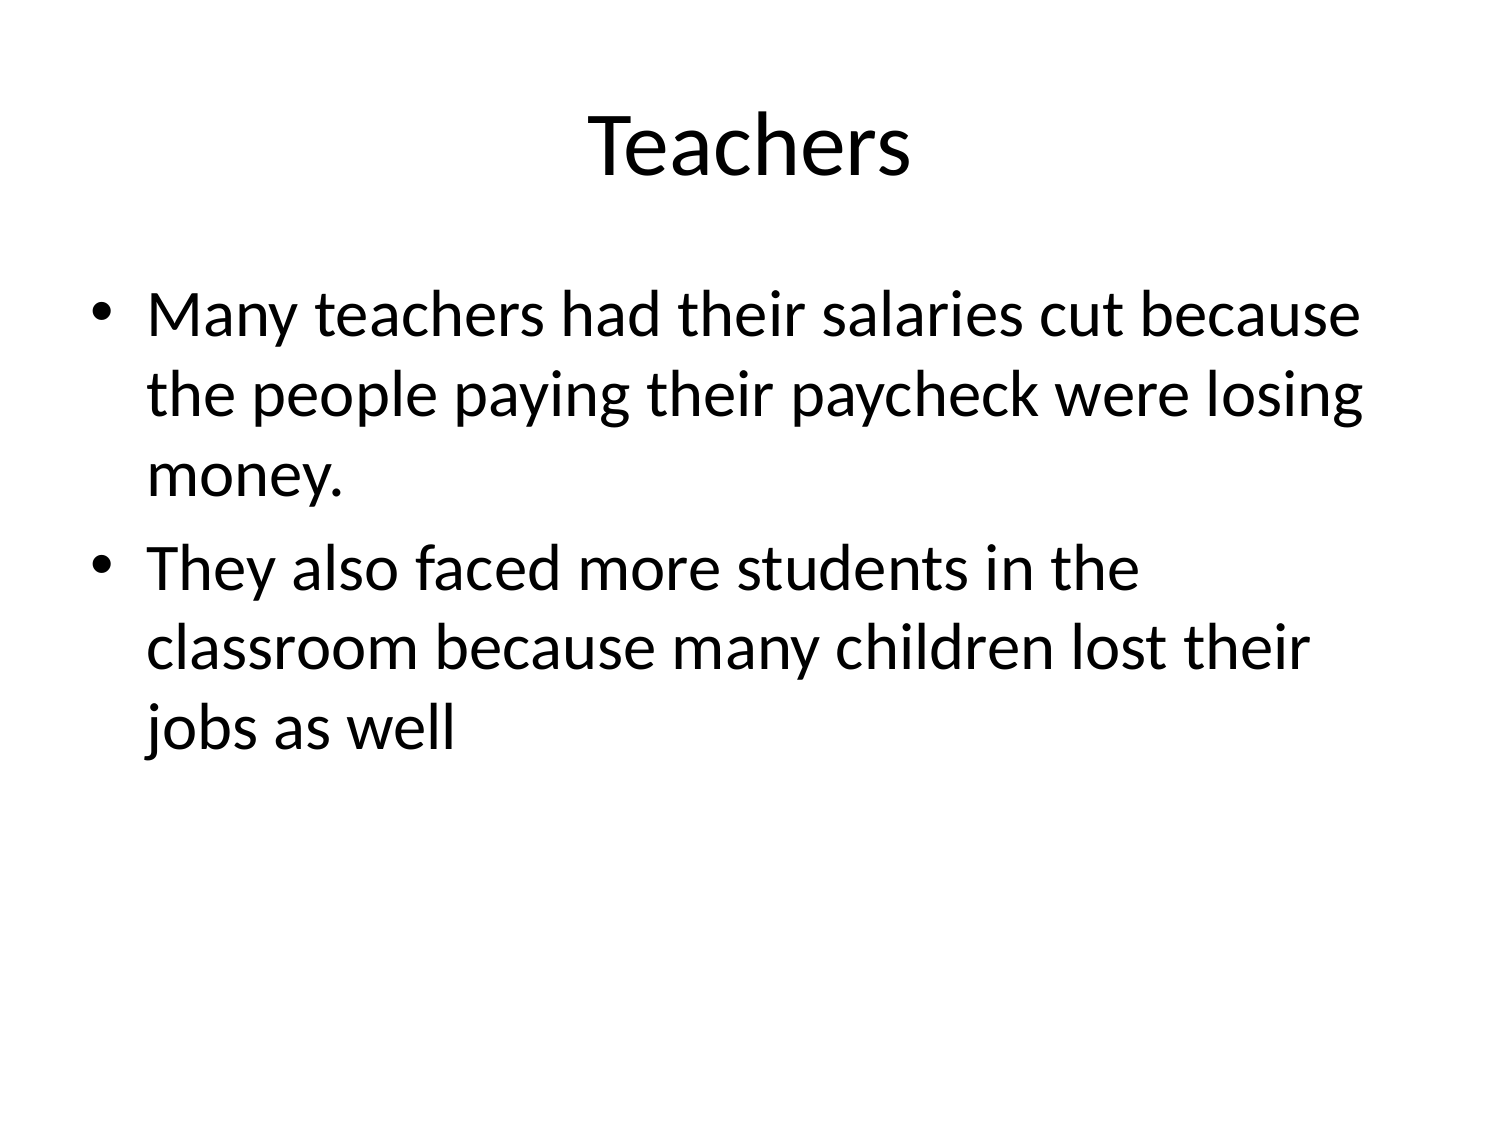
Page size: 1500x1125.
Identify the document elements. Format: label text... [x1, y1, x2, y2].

list Many teachers had their salaries cut because the people paying their paycheck were losing money. They also faced more students in the classroom because many children lost their jobs as well [75, 262, 1425, 1005]
title Teachers [75, 45, 1425, 233]
